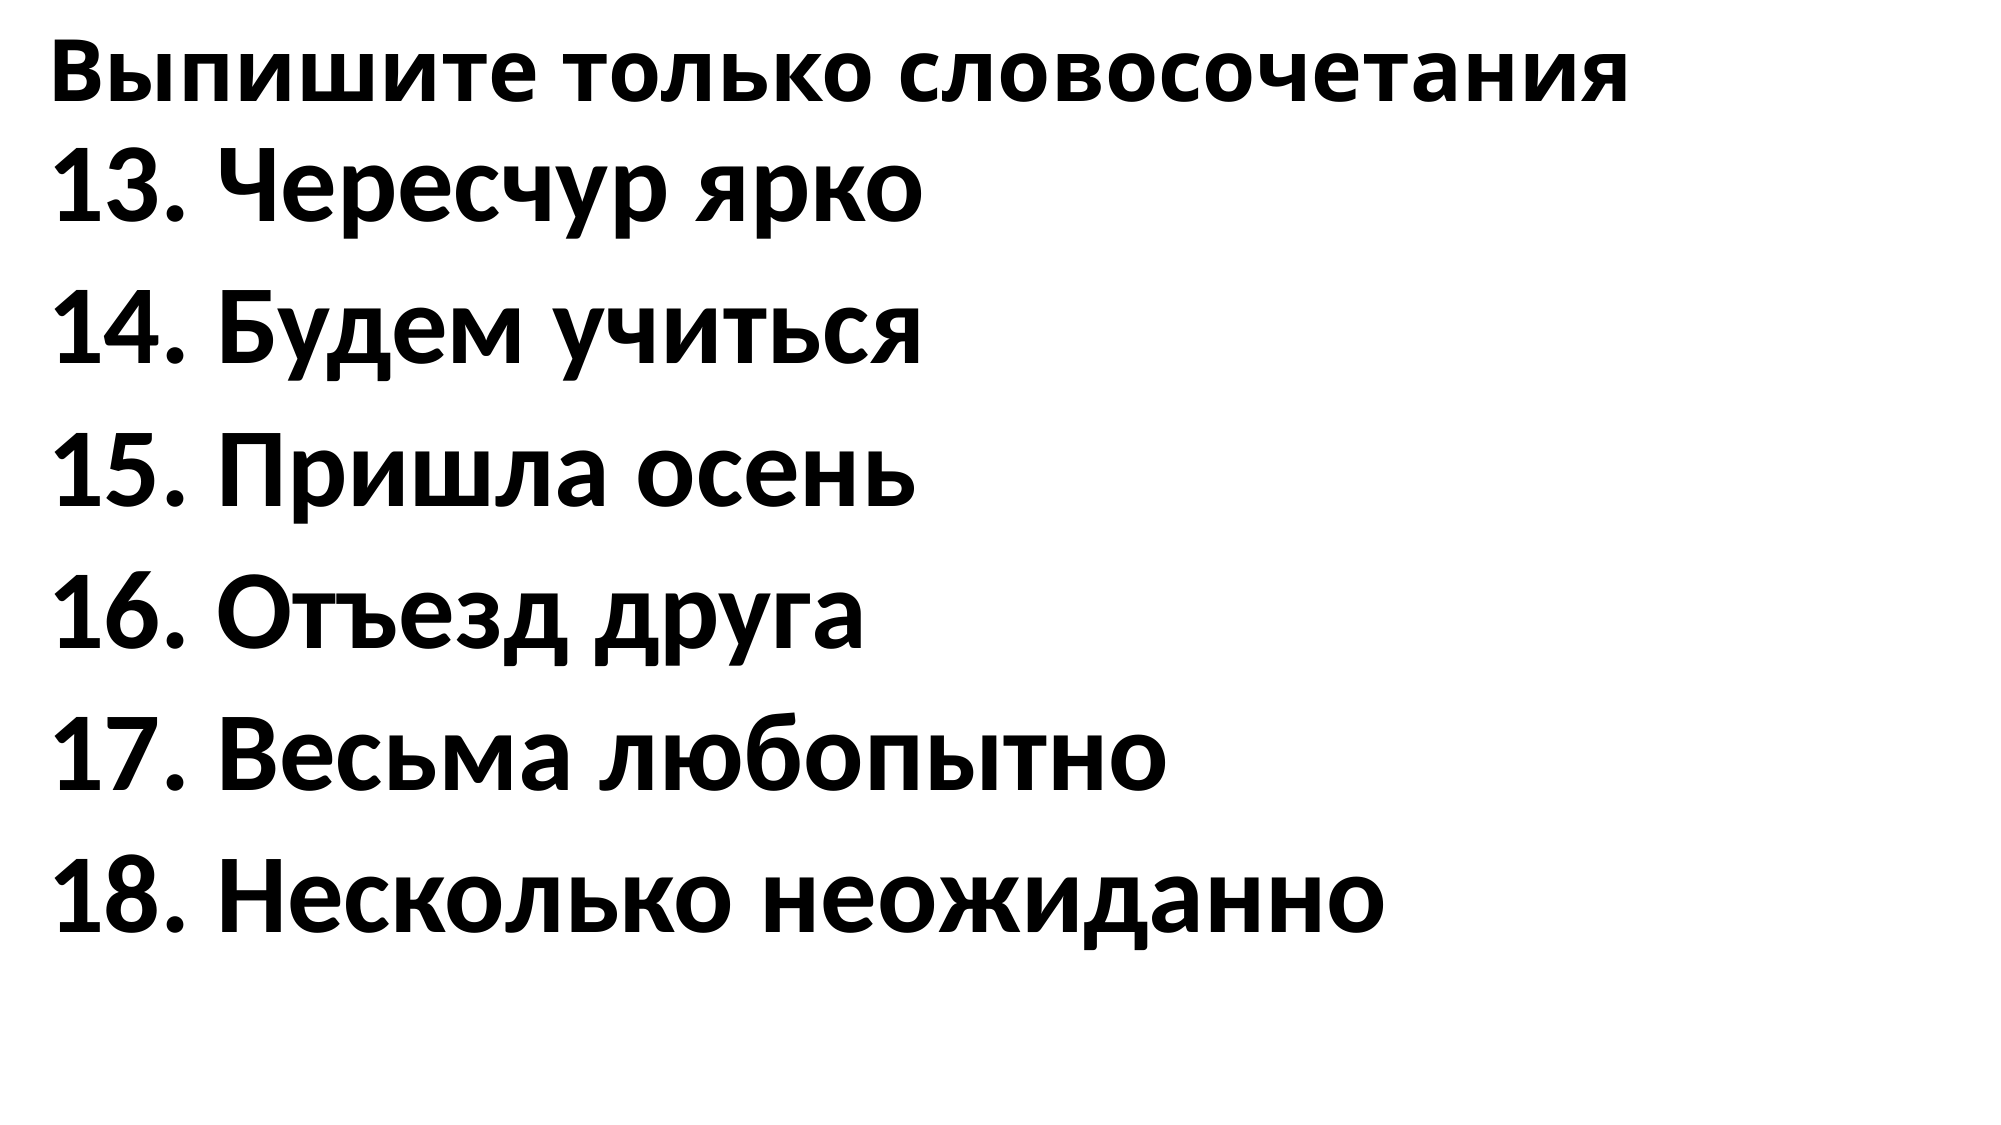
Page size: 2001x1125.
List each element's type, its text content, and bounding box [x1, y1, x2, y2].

title Выпишите только словосочетания [32, 19, 1962, 116]
list 13. Чересчур ярко 14. Будем учиться 15. Пришла осень 16. Отъезд друга 17. Весьма любопытно 18. Несколько неожиданно [32, 116, 1983, 1045]
